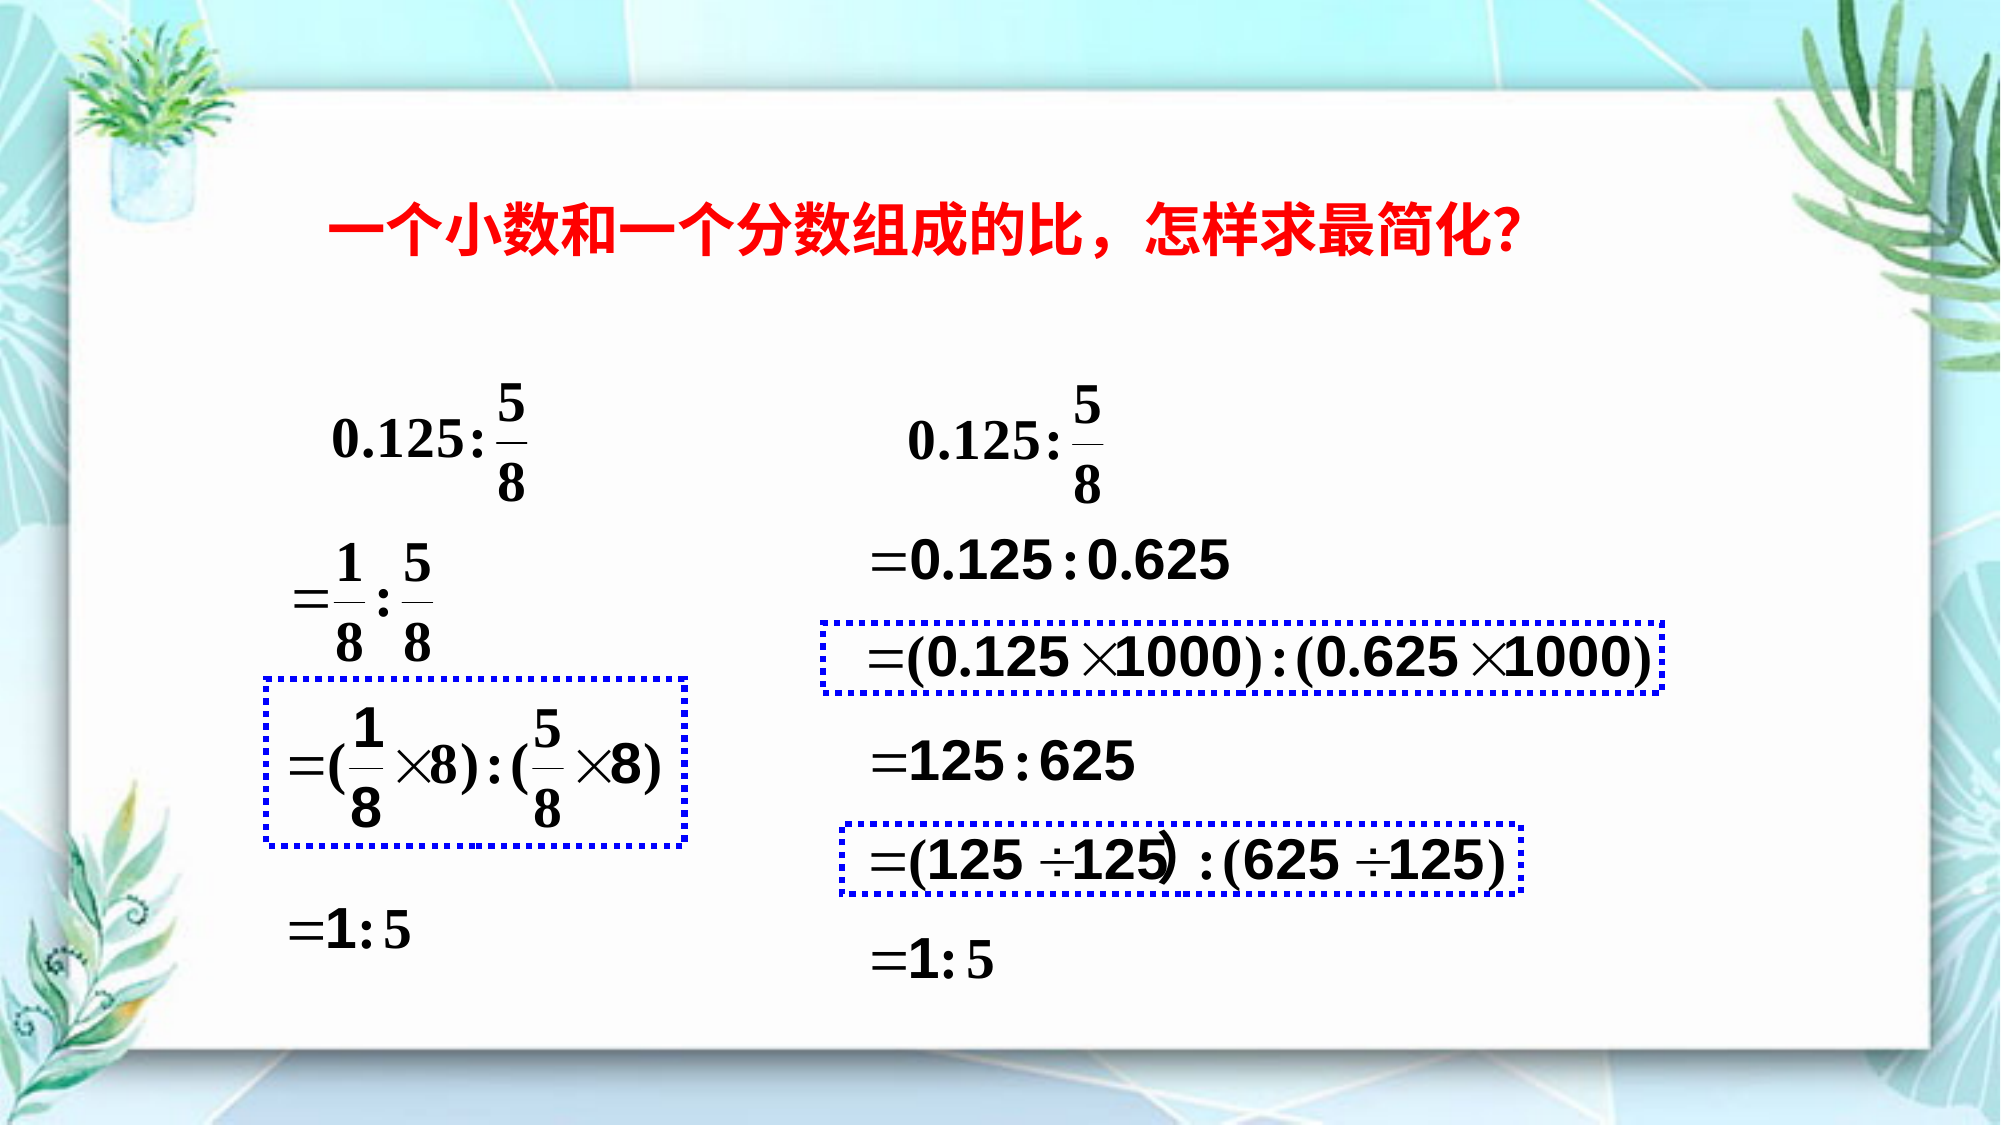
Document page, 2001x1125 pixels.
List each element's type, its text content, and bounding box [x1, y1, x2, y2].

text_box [861, 530, 1236, 589]
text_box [861, 929, 1000, 988]
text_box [278, 899, 417, 958]
text_box 一个小数和一个分数组成的比，怎样求最简化？ [312, 150, 1627, 271]
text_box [903, 372, 1109, 511]
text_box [860, 825, 1510, 901]
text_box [898, 606, 924, 626]
text_box [822, 623, 898, 694]
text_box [278, 696, 666, 835]
text_box [841, 824, 1521, 895]
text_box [861, 731, 1142, 790]
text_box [327, 370, 533, 510]
text_box [924, 623, 1662, 694]
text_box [858, 626, 1657, 697]
text_box [266, 678, 685, 846]
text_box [283, 530, 440, 669]
picture [0, 0, 2001, 1125]
